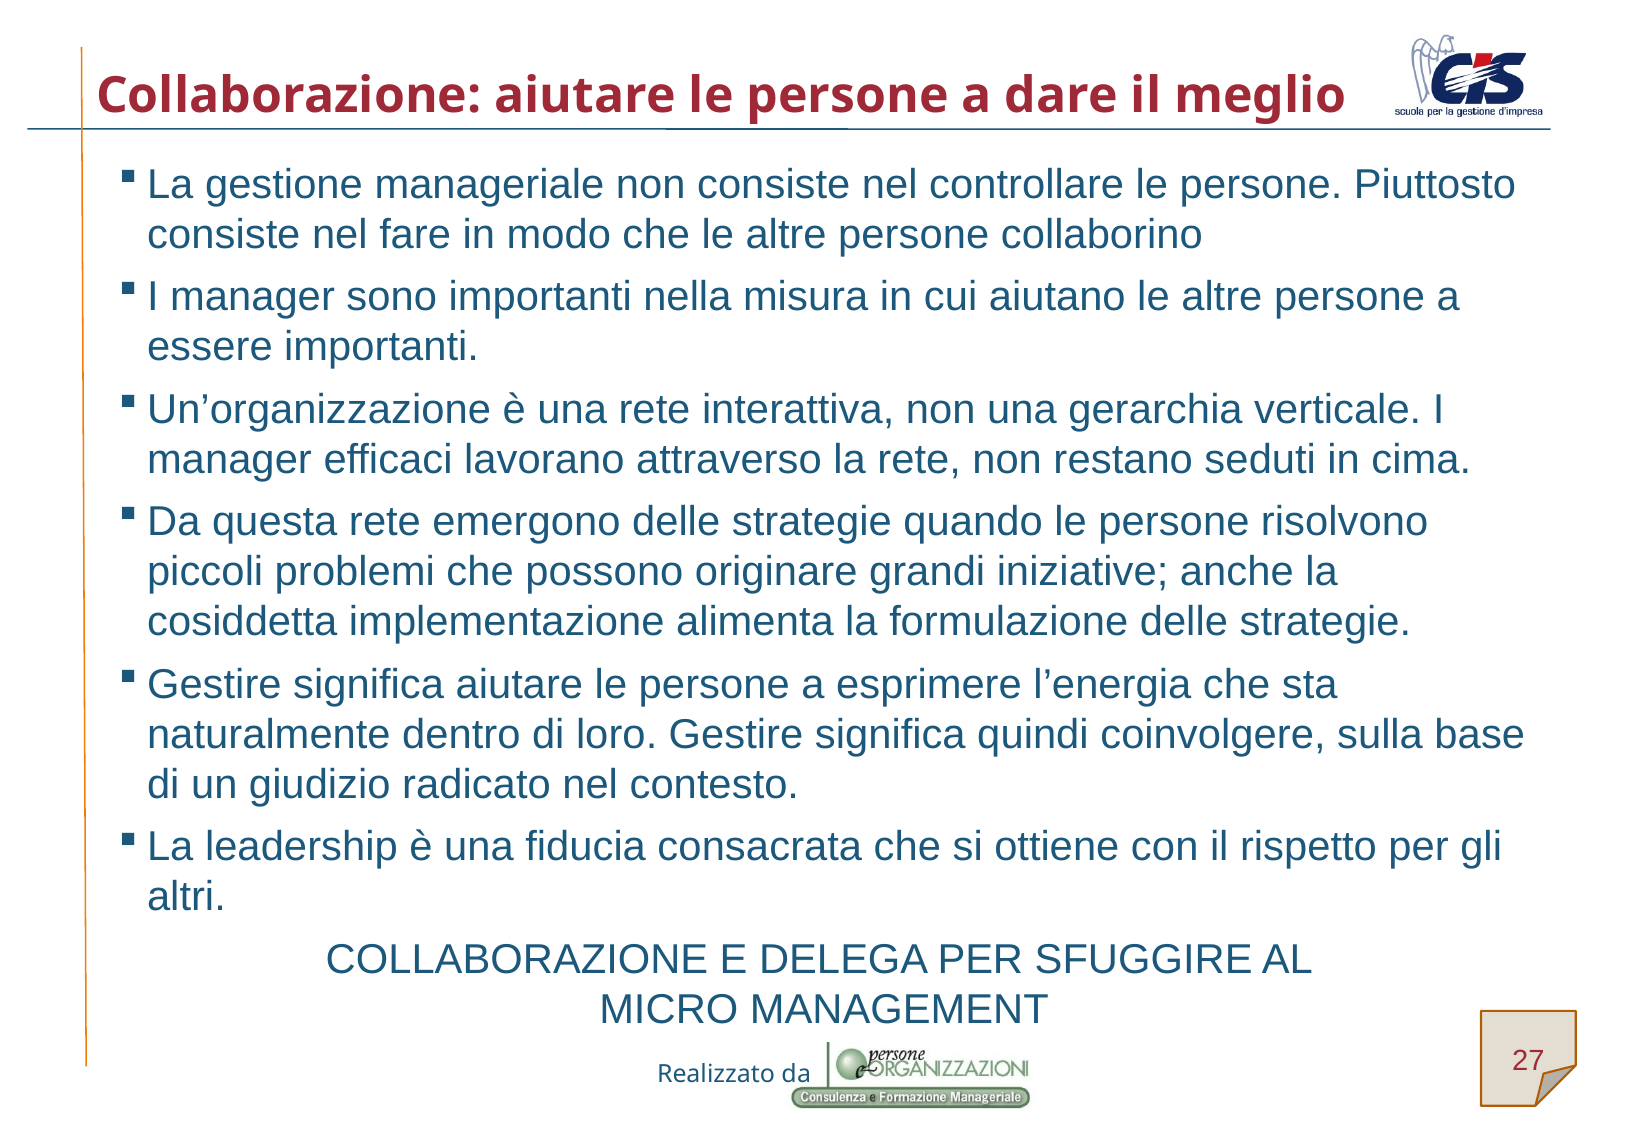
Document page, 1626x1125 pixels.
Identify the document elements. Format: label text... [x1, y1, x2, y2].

picture [1390, 30, 1545, 121]
title Collaborazione: aiutare le persone a dare il meglio [81, 33, 1544, 153]
picture [787, 1070, 792, 1080]
text_box La gestione manageriale non consiste nel controllare le persone. Piuttosto consiste nel fare in modo che le altre persone collaborino I manager sono importanti nella misura in cui aiutano le altre persone a essere importanti. Un’organizzazione è una rete interattiva, non una gerarchia verticale. I manager efficaci lavorano attraverso la rete, non restano seduti in cima. Da questa rete emergono delle strategie quando le persone risolvono piccoli problemi che possono originare grandi iniziative; anche la cosiddetta implementazione alimenta la formulazione delle strategie. Gestire significa aiutare le persone a esprimere l’energia che sta naturalmente dentro di loro. Gestire significa quindi coinvolgere, sulla base di un giudizio radicato nel contesto. La leadership è una fiducia consacrata che si ottiene con il rispetto per gli altri. COLLABORAZIONE E DELEGA PER SFUGGIRE AL MICRO MANAGEMENT [103, 148, 1545, 1040]
picture [787, 1042, 1036, 1117]
slide_number 27 [1486, 1028, 1571, 1089]
